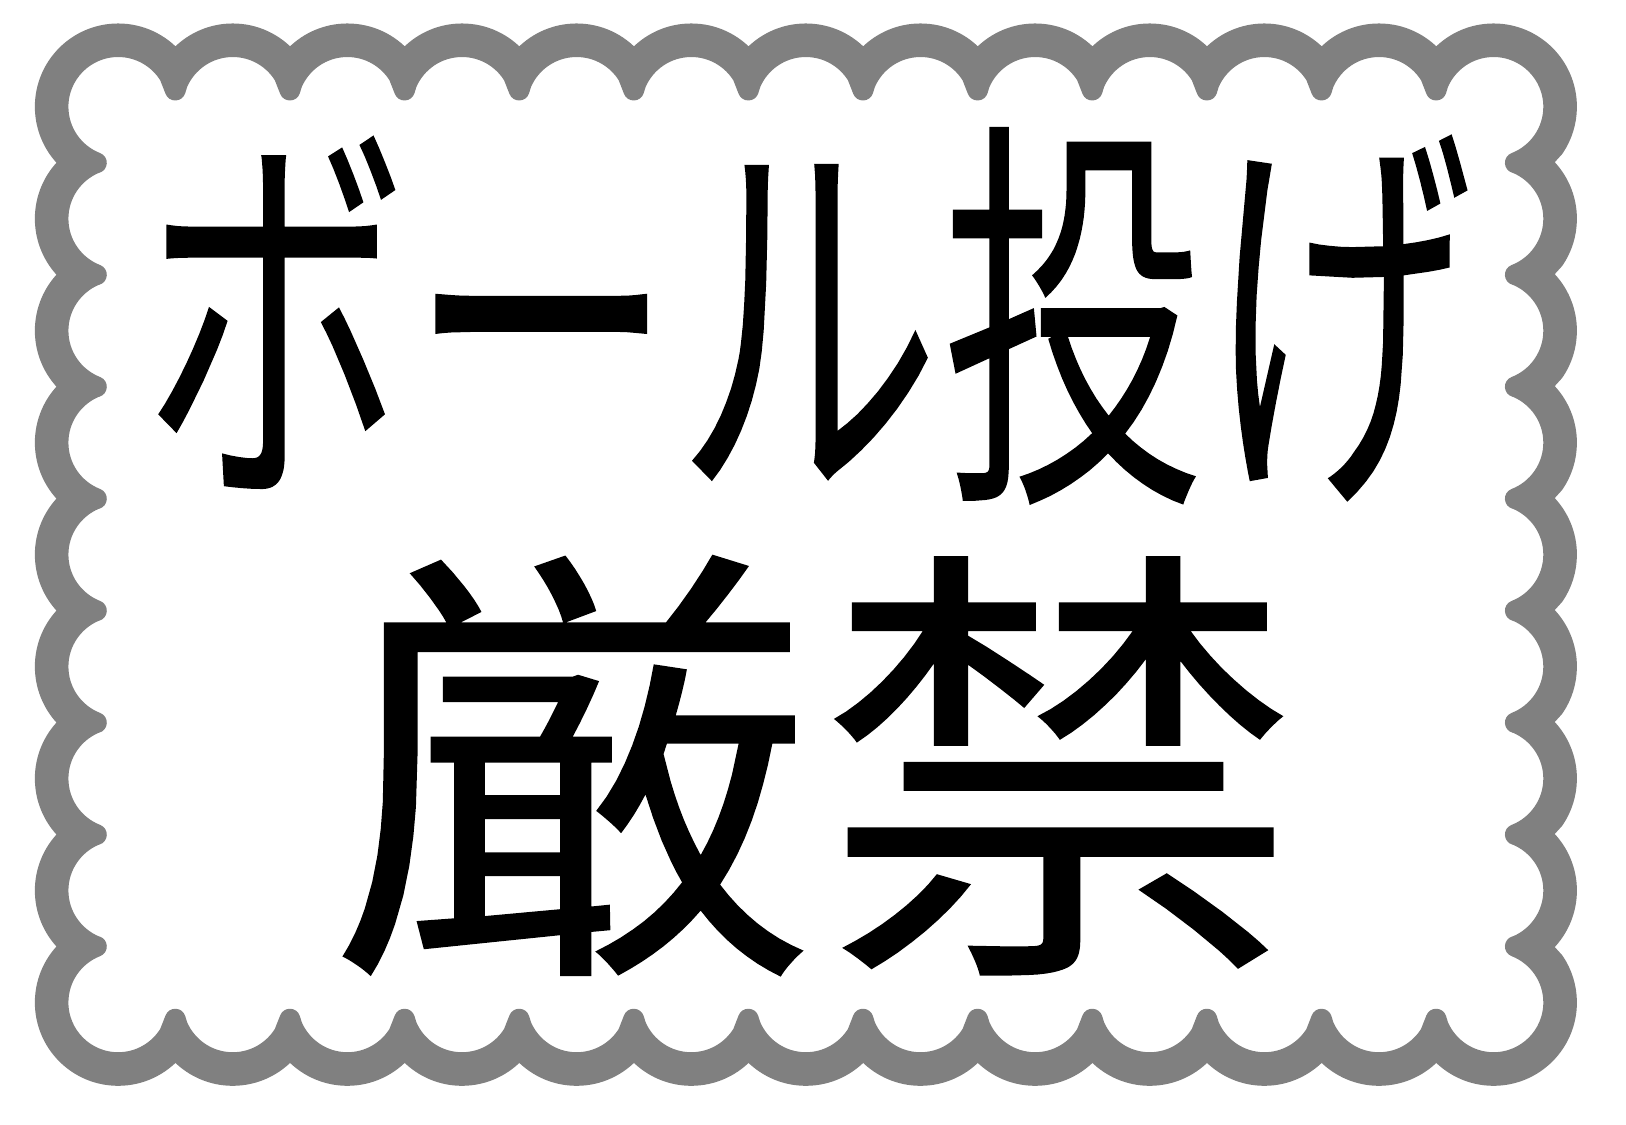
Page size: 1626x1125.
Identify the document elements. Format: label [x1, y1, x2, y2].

text_box [43, 31, 1569, 1078]
